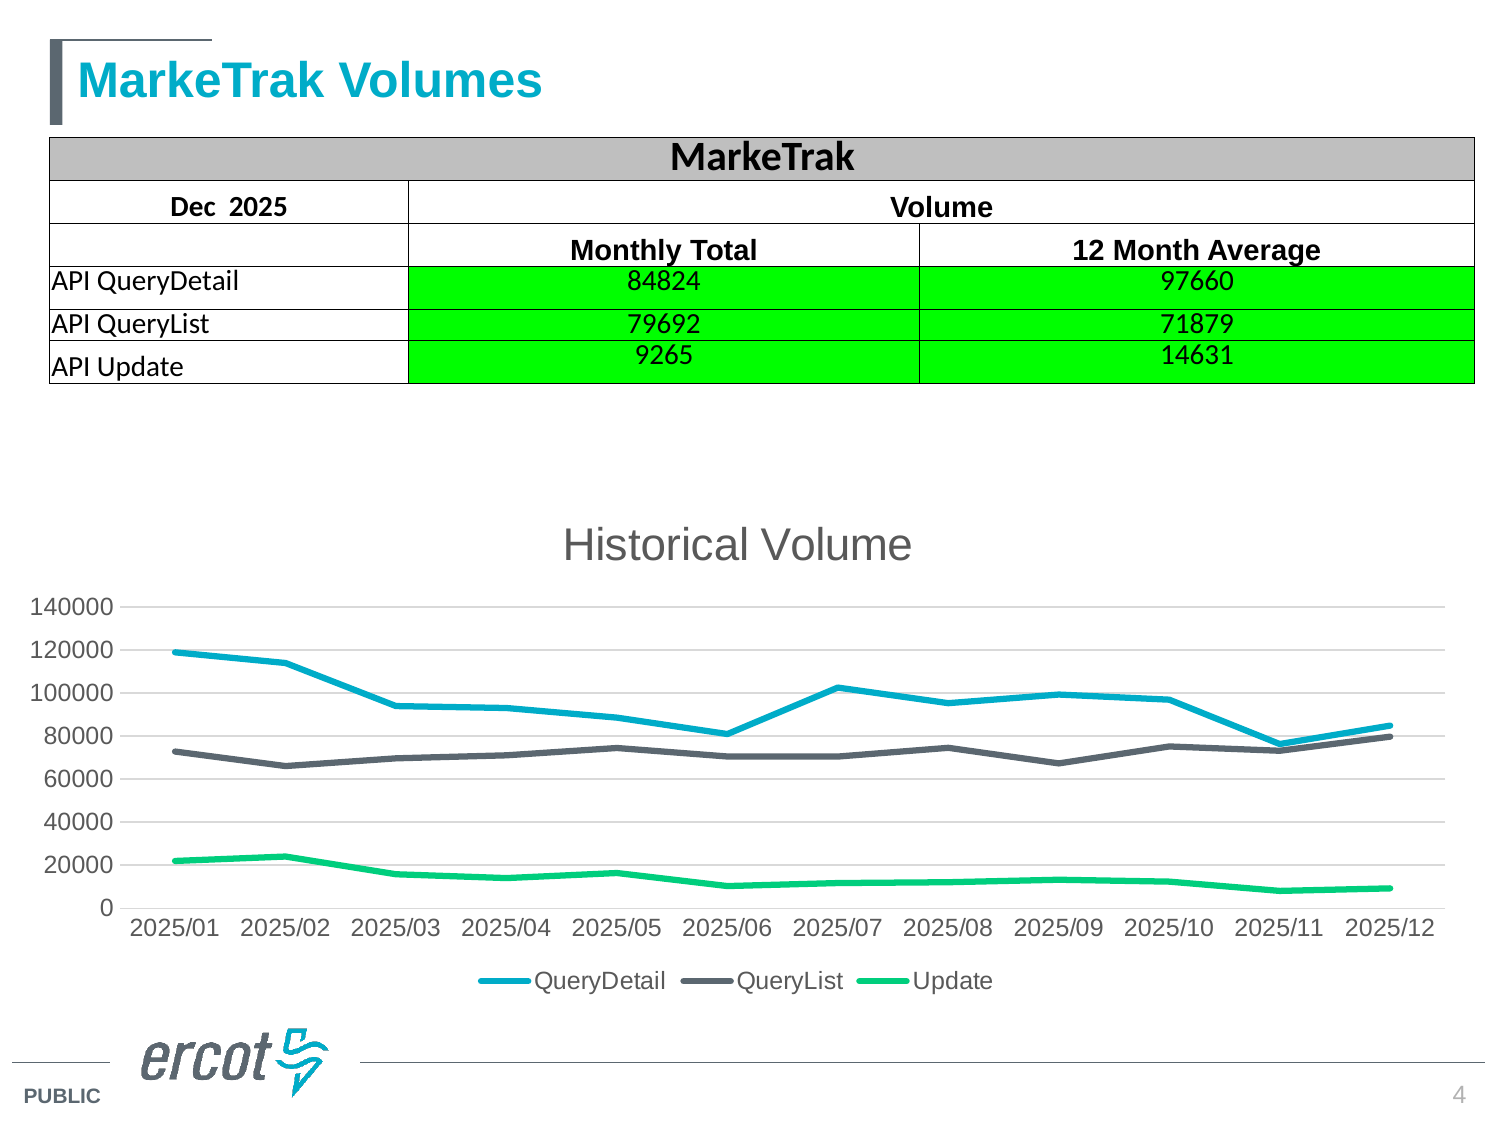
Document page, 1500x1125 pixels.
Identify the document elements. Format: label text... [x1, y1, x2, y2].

chart [0, 487, 1476, 1001]
table_header MarkeTrak [50, 138, 1474, 180]
table_cell 97660 [920, 267, 1474, 309]
table_cell API QueryDetail [50, 267, 408, 309]
table_cell 79692 [409, 310, 919, 340]
table_cell Dec 2025 [50, 181, 408, 223]
table_cell API QueryList [50, 310, 408, 340]
table_cell [50, 224, 408, 266]
table_cell API Update [50, 341, 408, 383]
table_cell Monthly Total [409, 224, 919, 266]
table_cell 14631 [920, 341, 1474, 383]
table_cell 84824 [409, 267, 919, 309]
slide_number 4 [1437, 1076, 1475, 1112]
table_cell 12 Month Average [920, 224, 1474, 266]
table_cell 9265 [409, 341, 919, 383]
picture [137, 1024, 332, 1100]
table_cell 71879 [920, 310, 1474, 340]
table_cell Volume [409, 181, 1474, 223]
title MarkeTrak Volumes [62, 39, 1450, 137]
